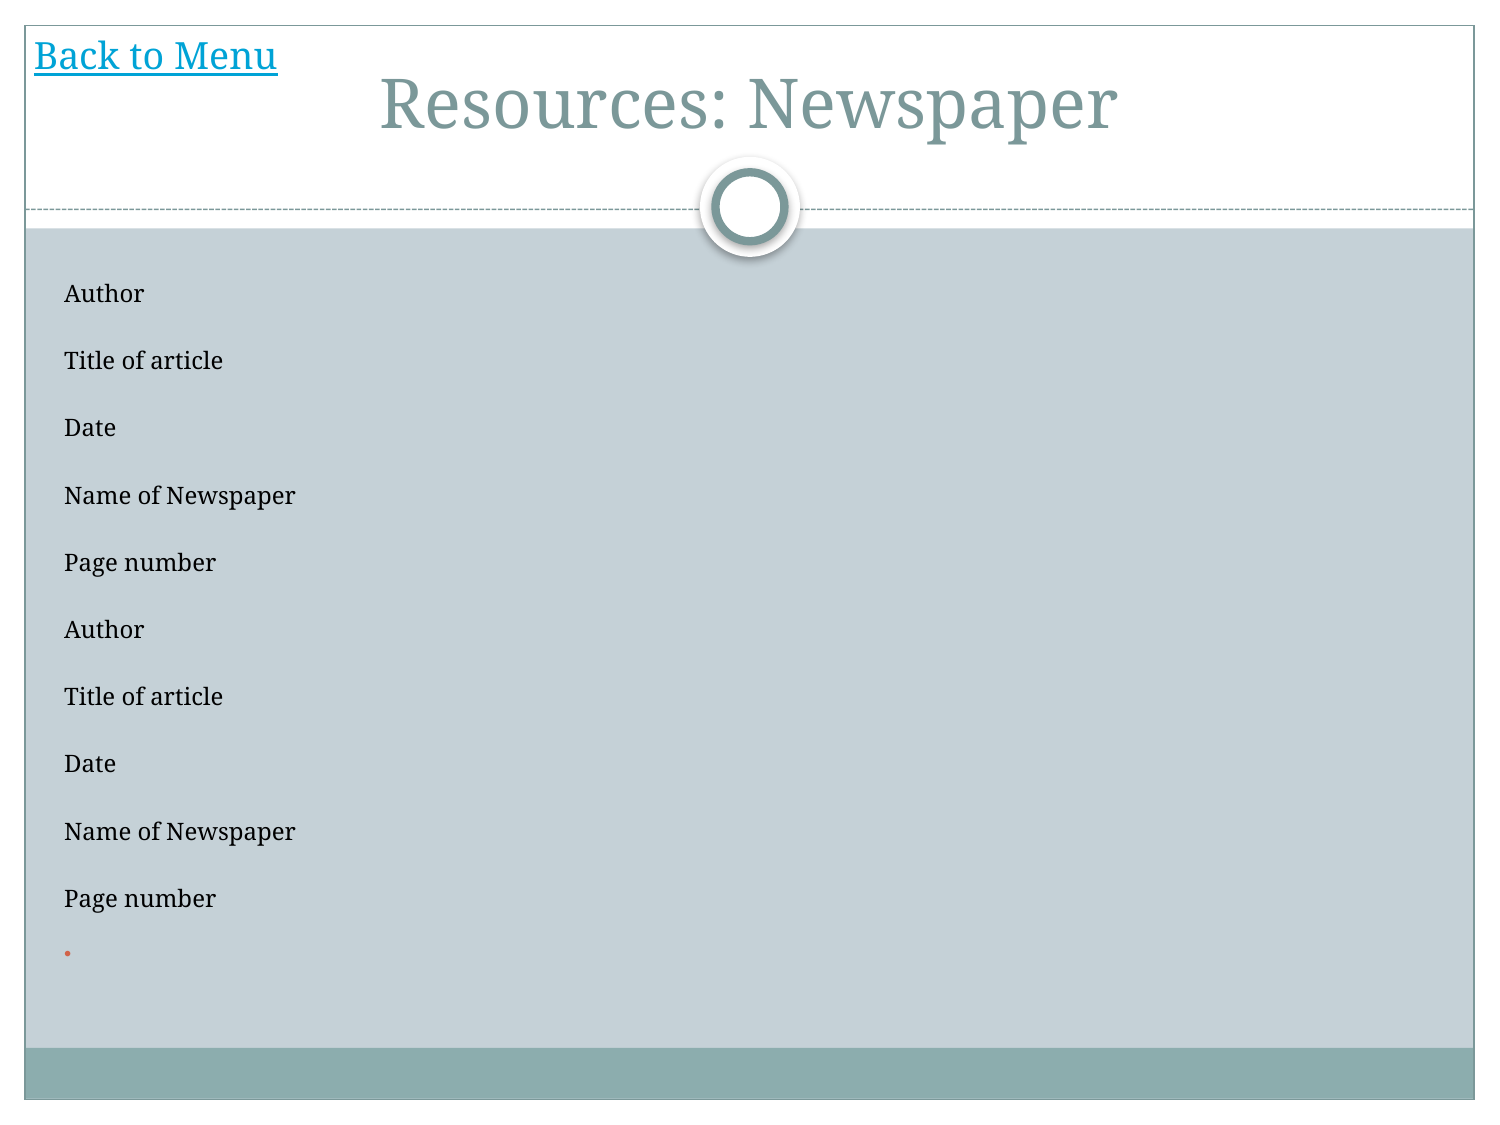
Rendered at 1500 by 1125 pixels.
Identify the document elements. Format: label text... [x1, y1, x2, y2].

text_box Back to Menu [19, 24, 293, 91]
title Resources: Newspaper [49, 37, 1450, 150]
list Author Title of article Date Name of Newspaper Page number Author Title of article Date Name of Newspaper Page number [49, 237, 1445, 1001]
